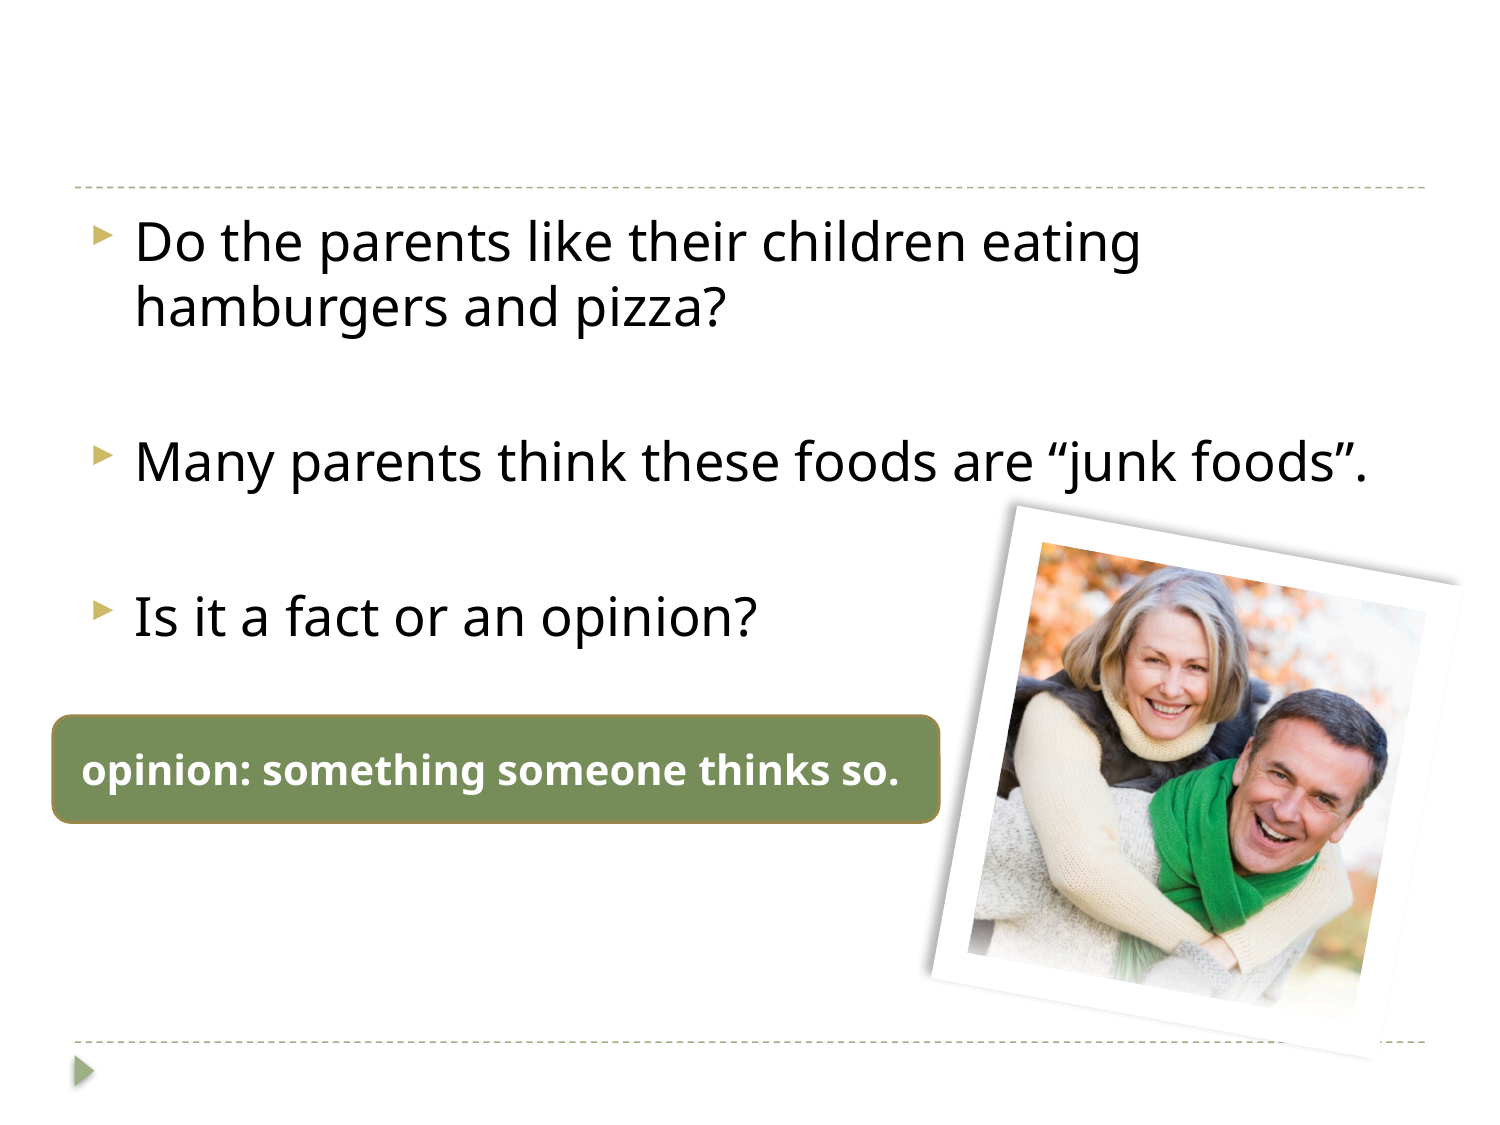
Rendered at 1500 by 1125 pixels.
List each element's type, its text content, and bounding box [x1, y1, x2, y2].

list Do the parents like their children eating hamburgers and pizza? Many parents think these foods are “junk foods”. Is it a fact or an opinion? [75, 200, 1425, 1010]
text_box opinion: something someone thinks so. [51, 714, 941, 824]
picture [968, 543, 1426, 1022]
